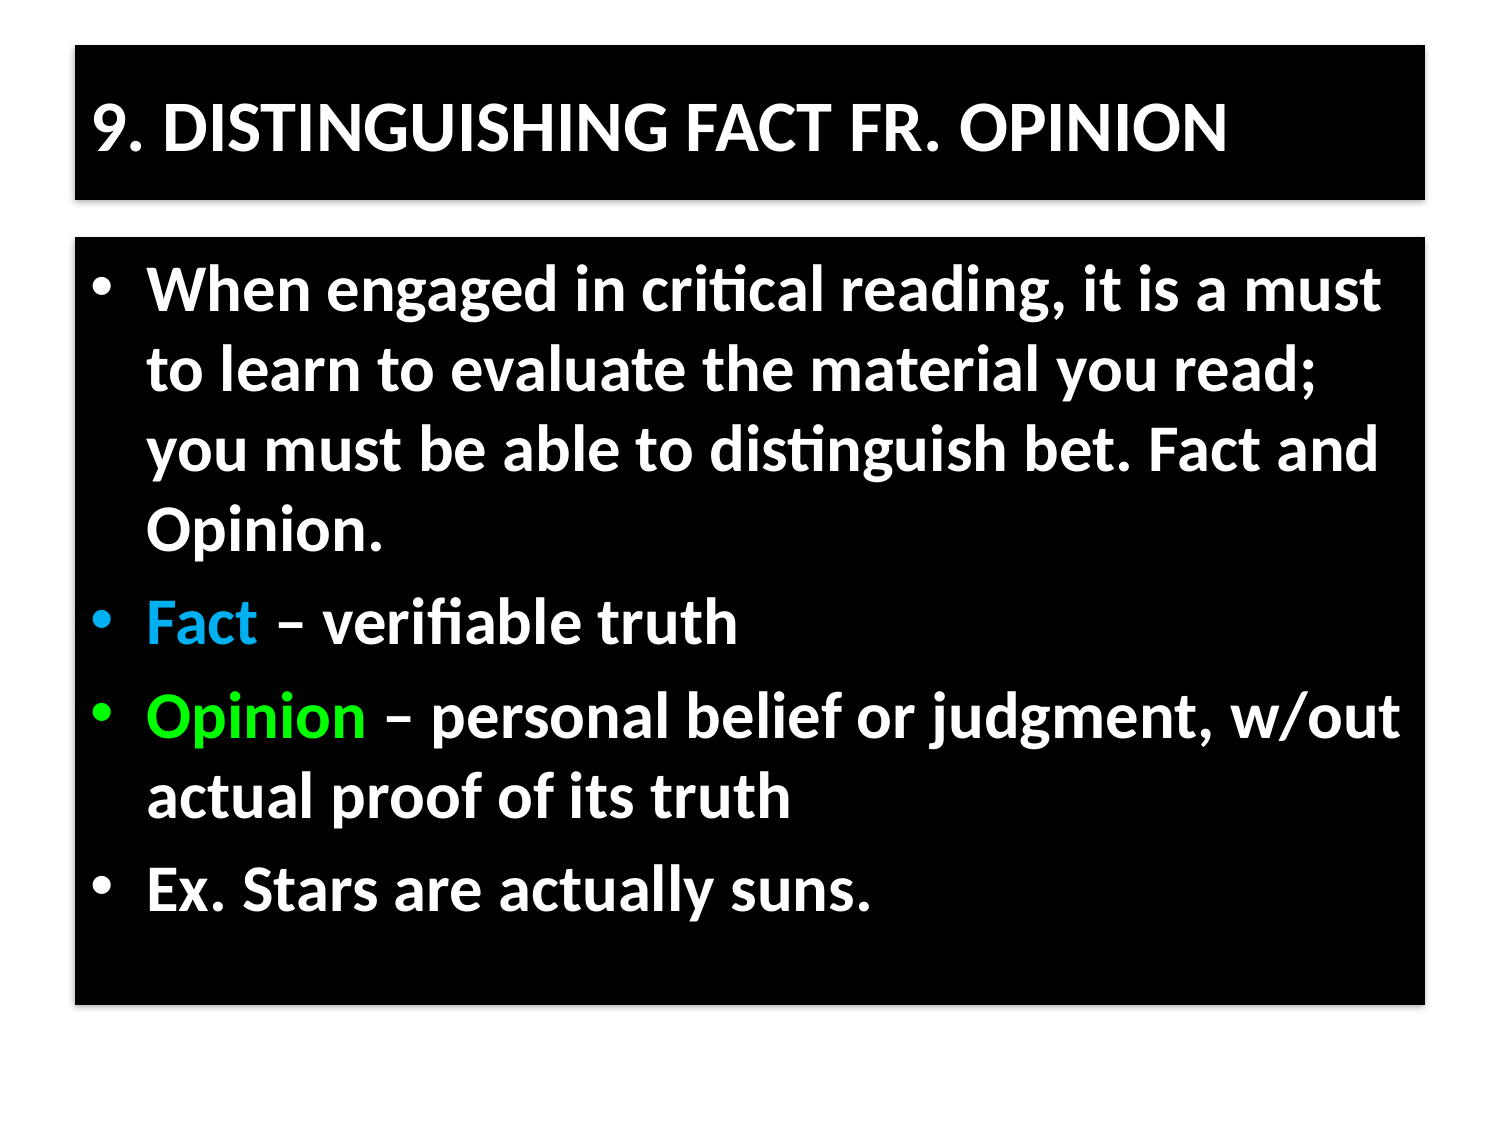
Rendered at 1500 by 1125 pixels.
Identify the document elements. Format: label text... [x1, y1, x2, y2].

title 9. DISTINGUISHING FACT FR. OPINION [75, 45, 1425, 200]
list When engaged in critical reading, it is a must to learn to evaluate the material you read; you must be able to distinguish bet. Fact and Opinion. Fact – verifiable truth Opinion – personal belief or judgment, w/out actual proof of its truth Ex. Stars are actually suns. [75, 237, 1425, 1005]
